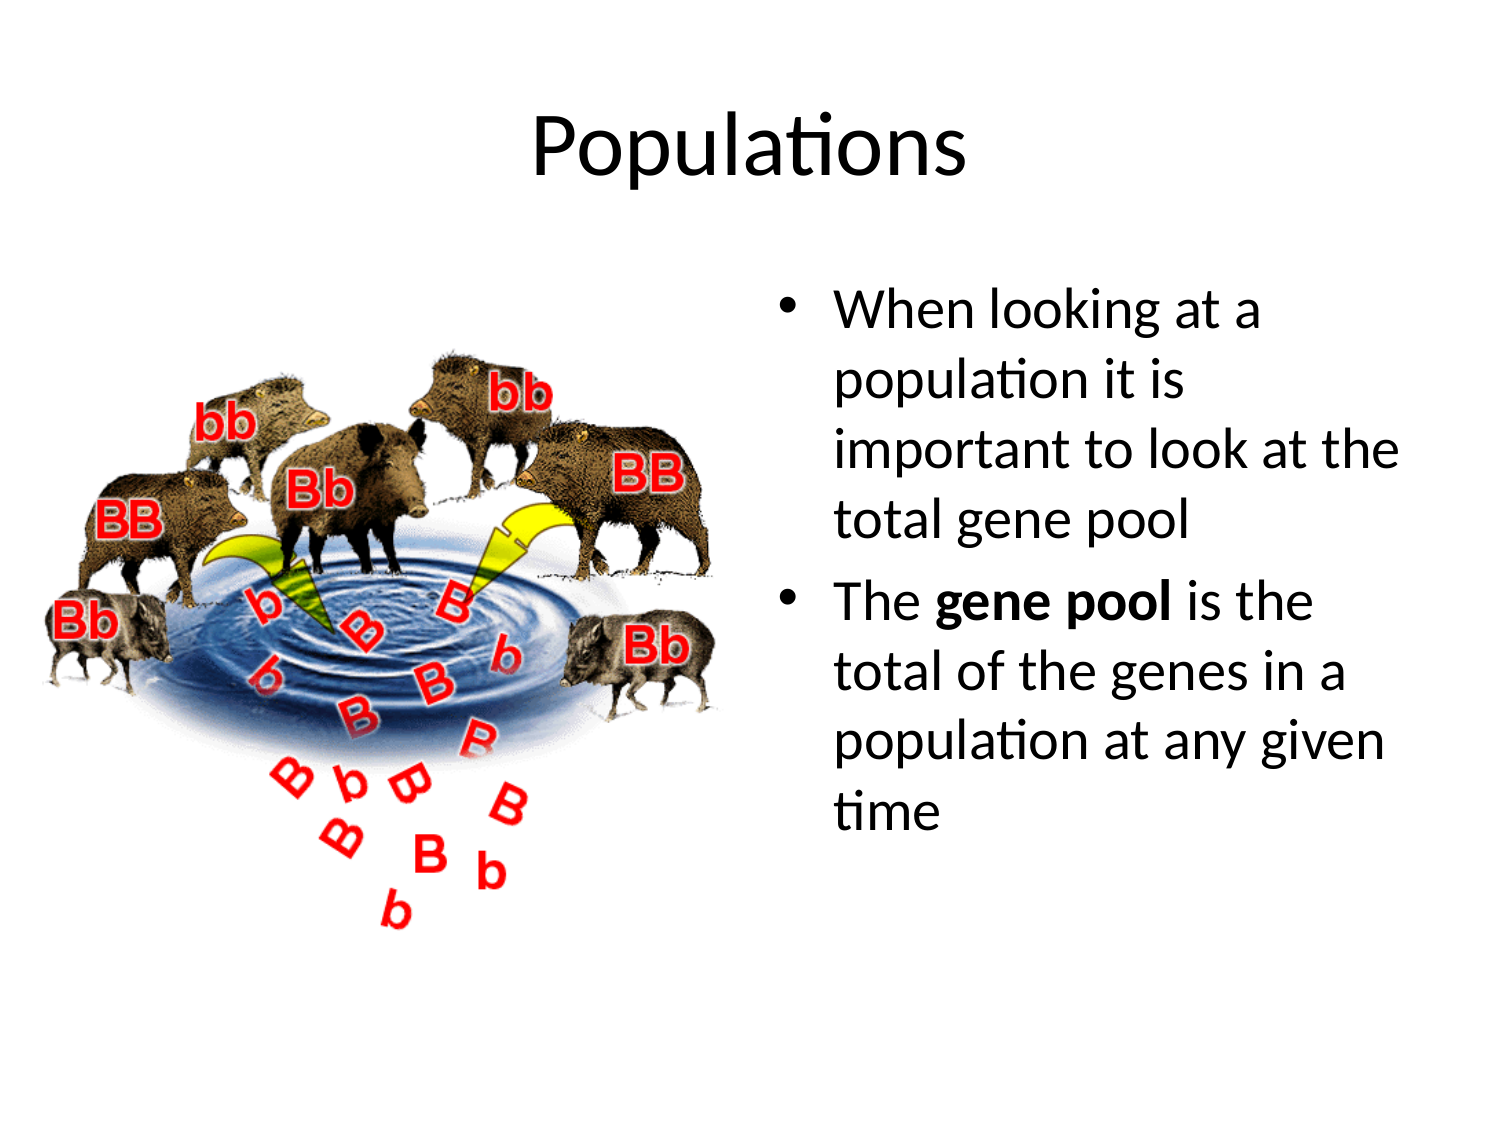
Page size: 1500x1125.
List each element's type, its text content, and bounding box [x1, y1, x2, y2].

list When looking at a population it is important to look at the total gene pool The gene pool is the total of the genes in a population at any given time [762, 262, 1425, 1005]
picture [37, 262, 726, 951]
title Populations [75, 45, 1425, 233]
